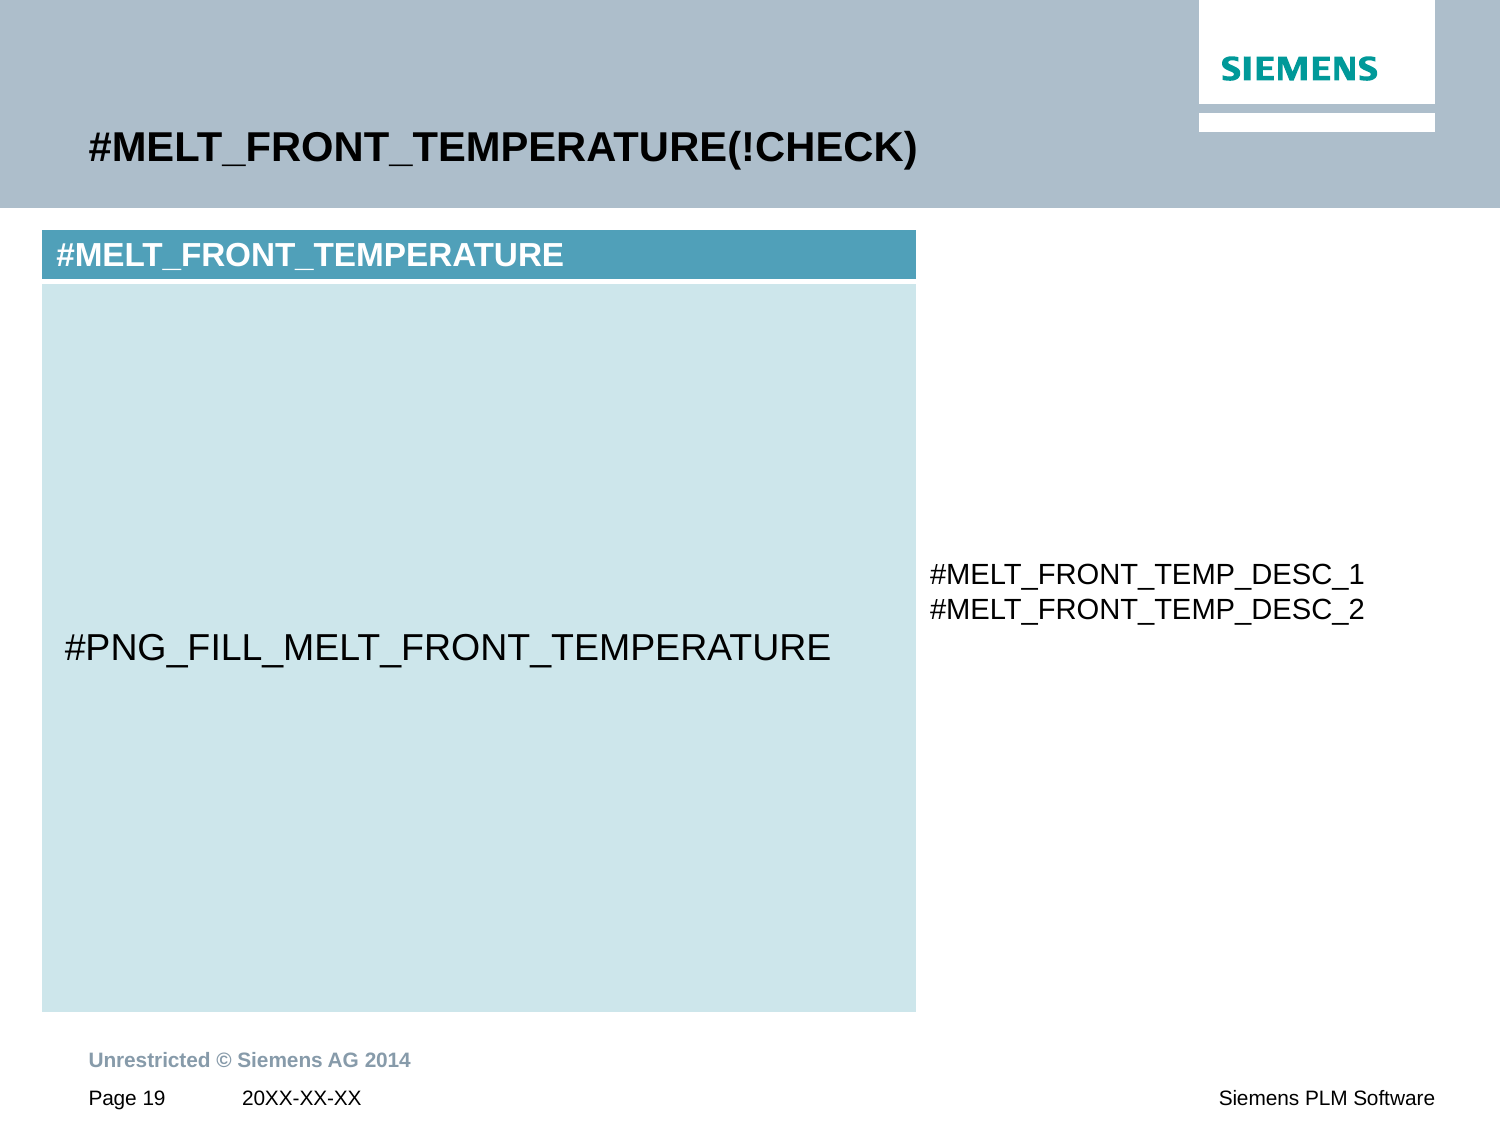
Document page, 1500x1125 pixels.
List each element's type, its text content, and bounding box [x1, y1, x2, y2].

text_box #PNG_FILL_MELT_FRONT_TEMPERATURE [64, 302, 892, 988]
table_cell [42, 284, 916, 1012]
title #MELT_FRONT_TEMPERATURE(!CHECK) [0, 0, 1500, 209]
text_box #MELT_FRONT_TEMP_DESC_1 #MELT_FRONT_TEMP_DESC_2 [915, 547, 1436, 668]
table_header #MELT_FRONT_TEMPERATURE [42, 230, 916, 279]
